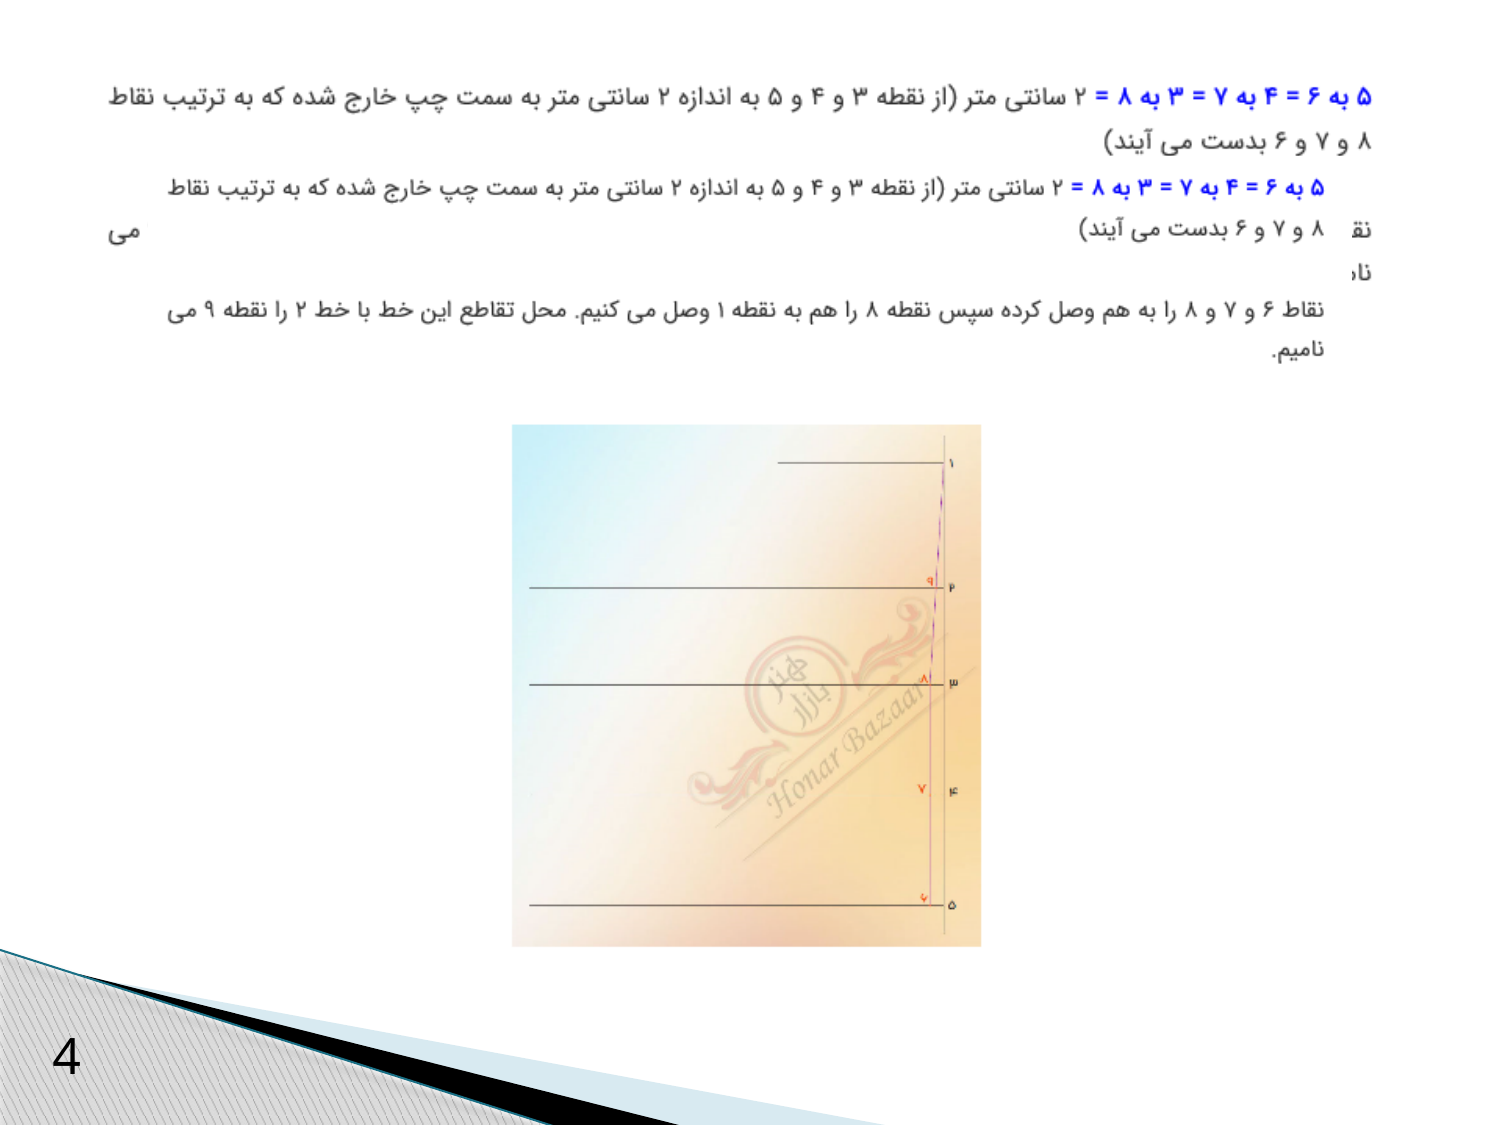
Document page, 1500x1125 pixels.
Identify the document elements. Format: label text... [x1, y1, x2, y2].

picture [87, 62, 1402, 969]
text_box 4 [37, 1017, 138, 1093]
